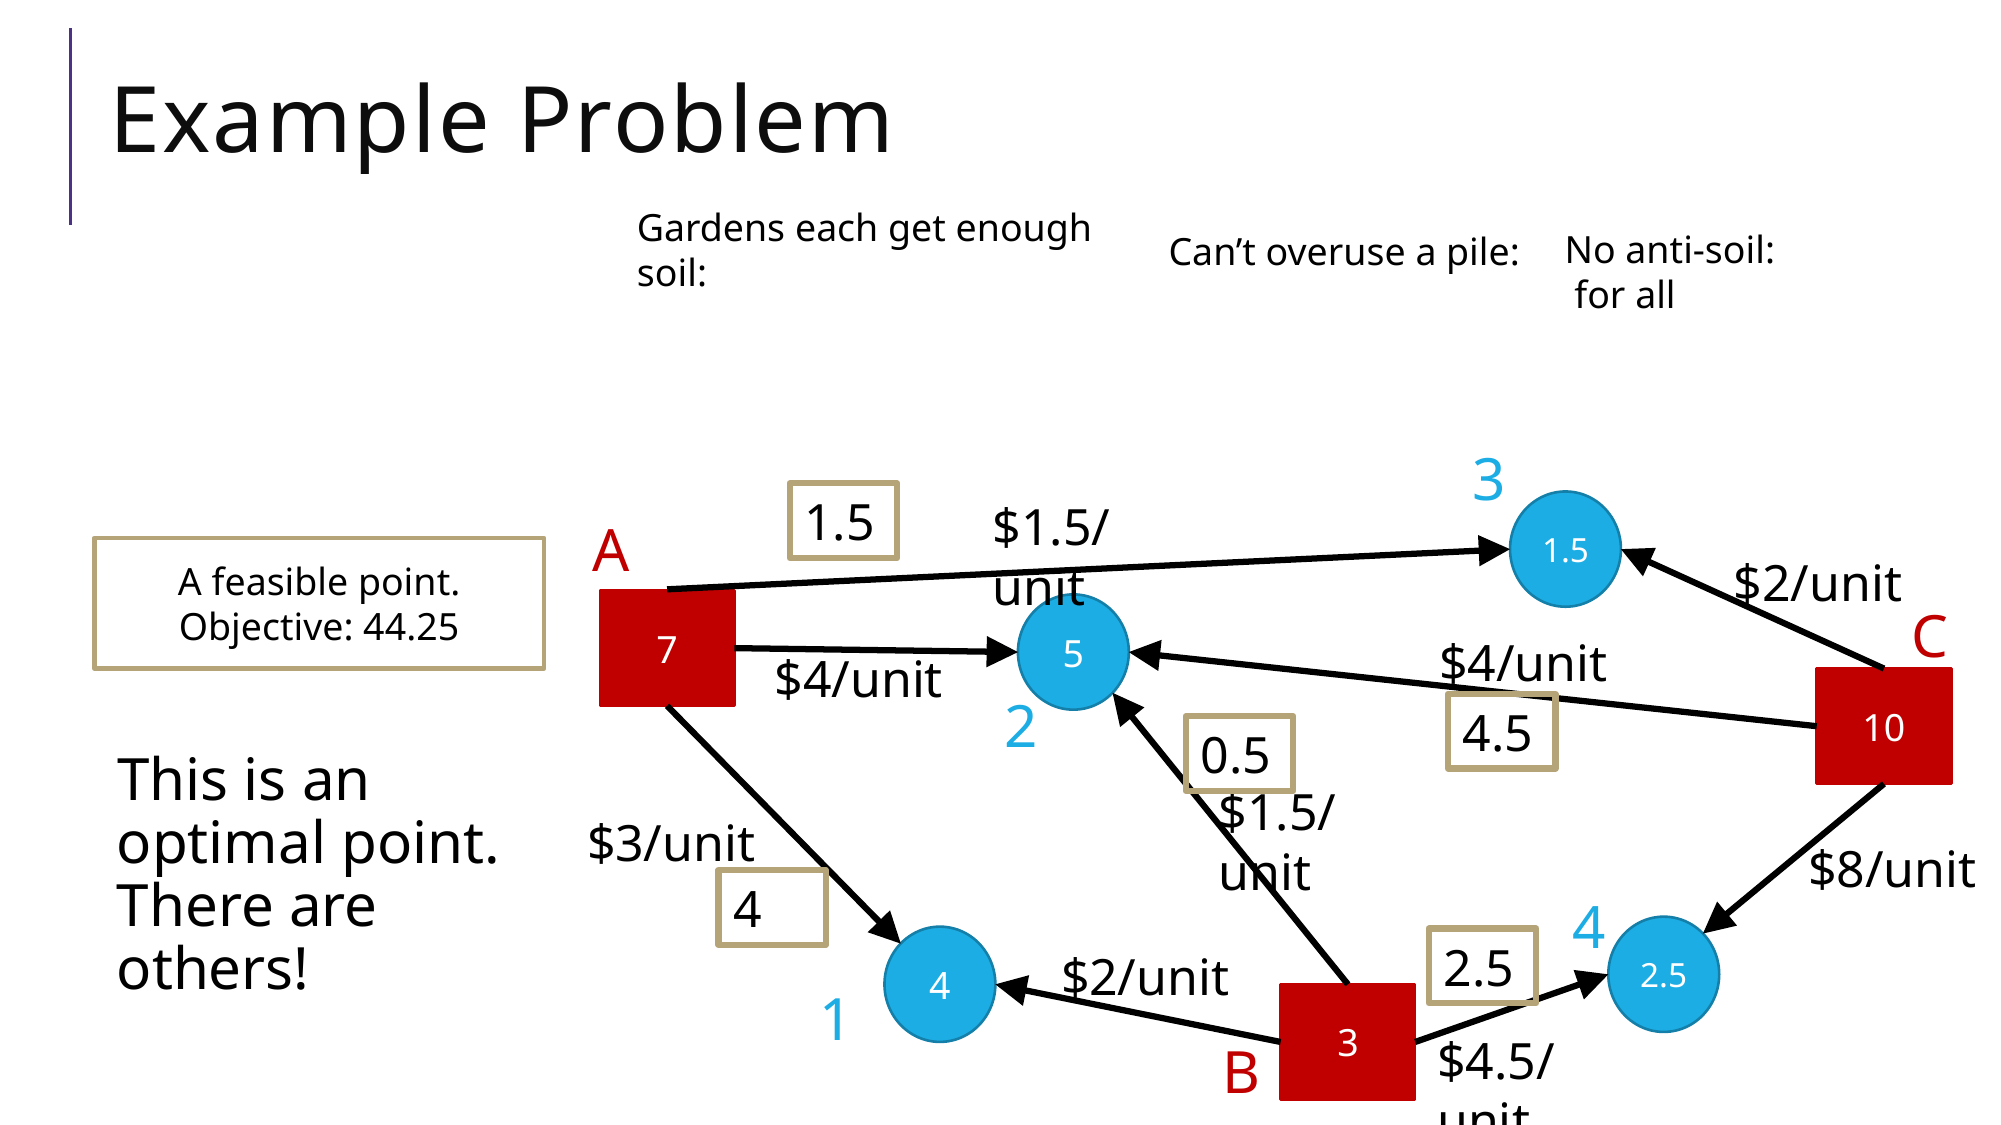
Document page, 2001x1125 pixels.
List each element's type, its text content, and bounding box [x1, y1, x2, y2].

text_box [572, 434, 2000, 1114]
list This is an optimal point. There are others! [94, 743, 531, 1035]
text_box A feasible point. Objective: 44.25 [93, 537, 545, 670]
title Example Problem [94, 43, 1930, 210]
